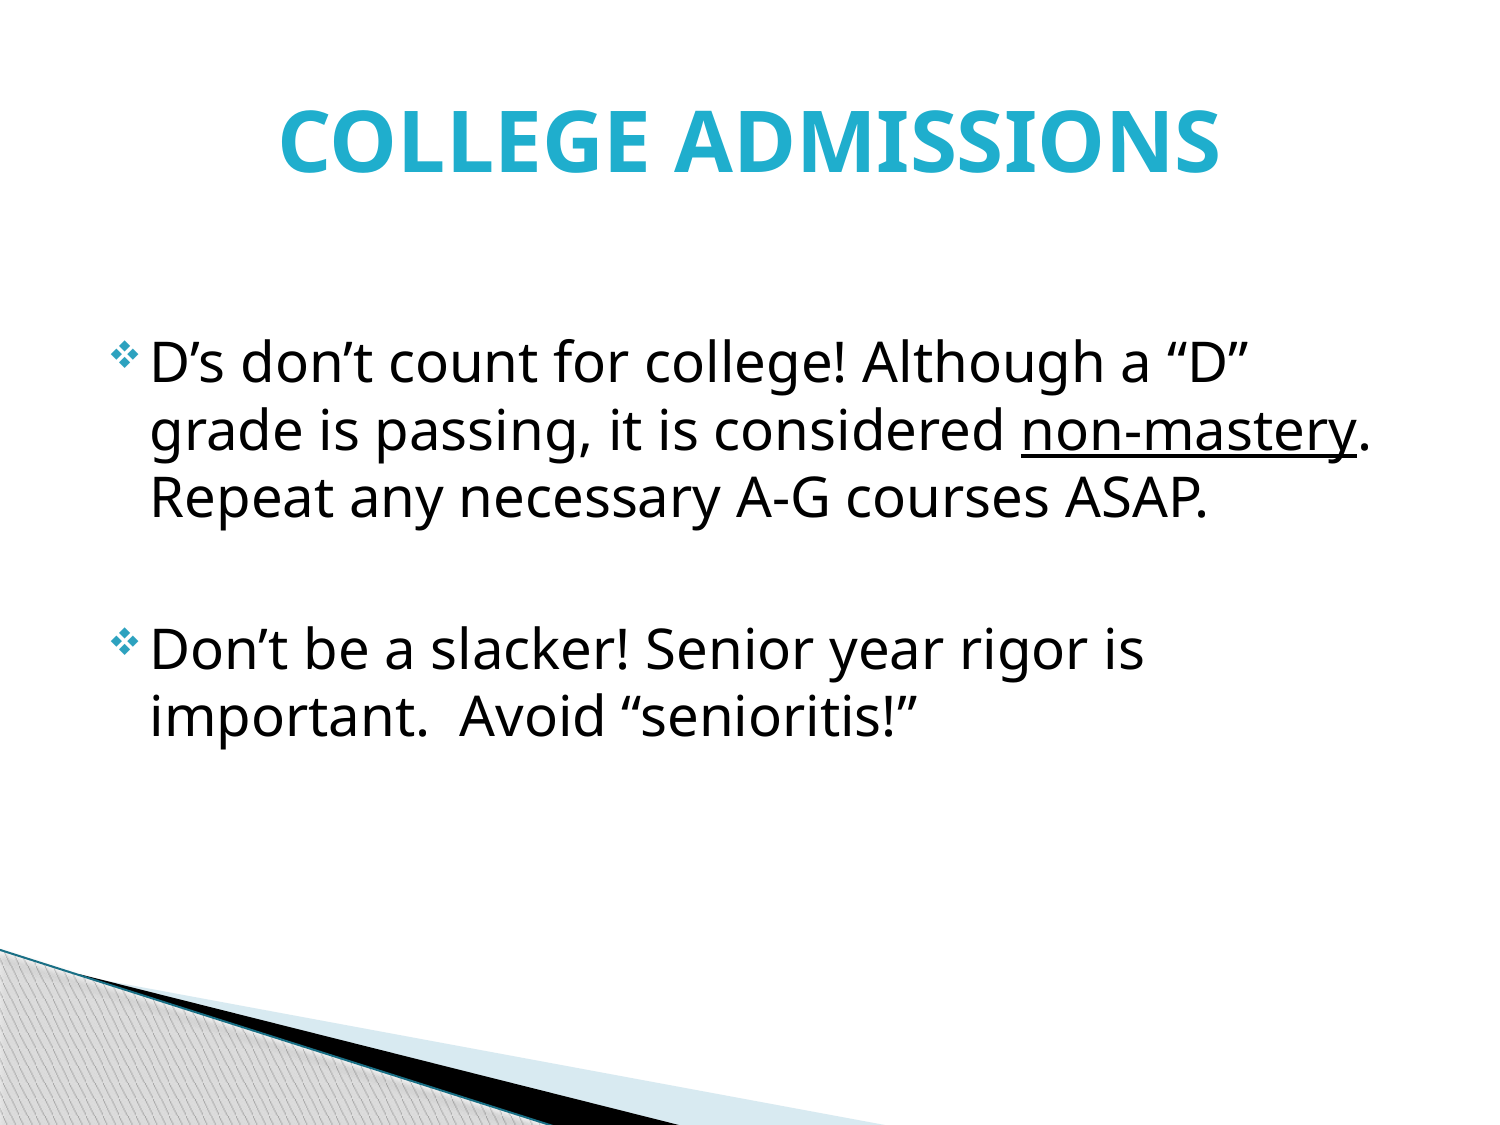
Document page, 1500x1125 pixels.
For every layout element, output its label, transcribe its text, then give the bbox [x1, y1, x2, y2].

title COLLEGE ADMISSIONS [75, 45, 1425, 233]
list D’s don’t count for college! Although a “D” grade is passing, it is considered non-mastery. Repeat any necessary A-G courses ASAP. Don’t be a slacker! Senior year rigor is important. Avoid “senioritis!” [75, 243, 1425, 986]
